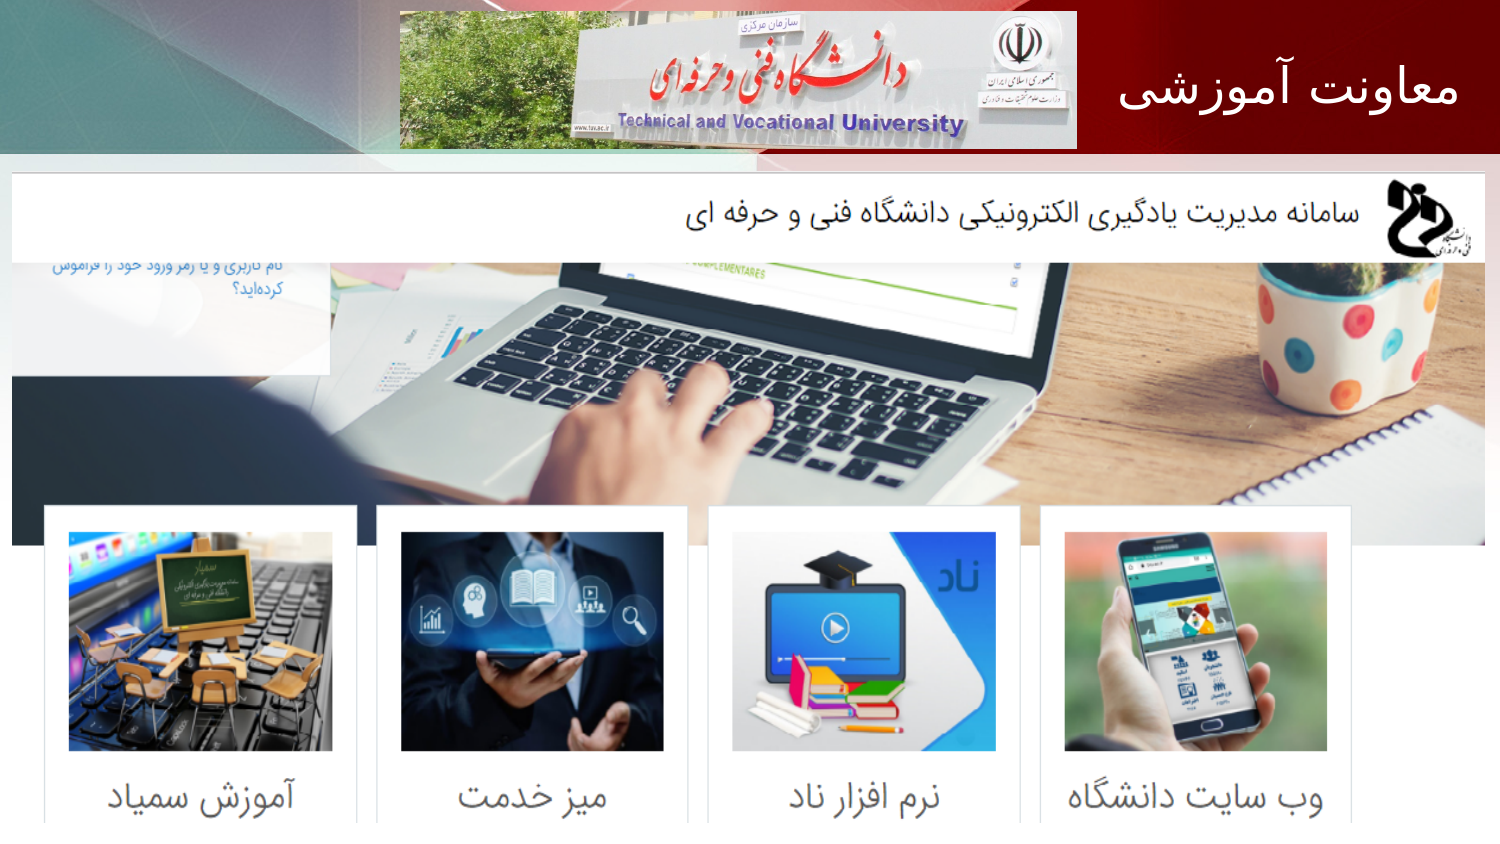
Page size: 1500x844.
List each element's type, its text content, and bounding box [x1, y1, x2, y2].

picture [0, 0, 1500, 844]
title معاونت آموزشی [1100, 21, 1477, 147]
